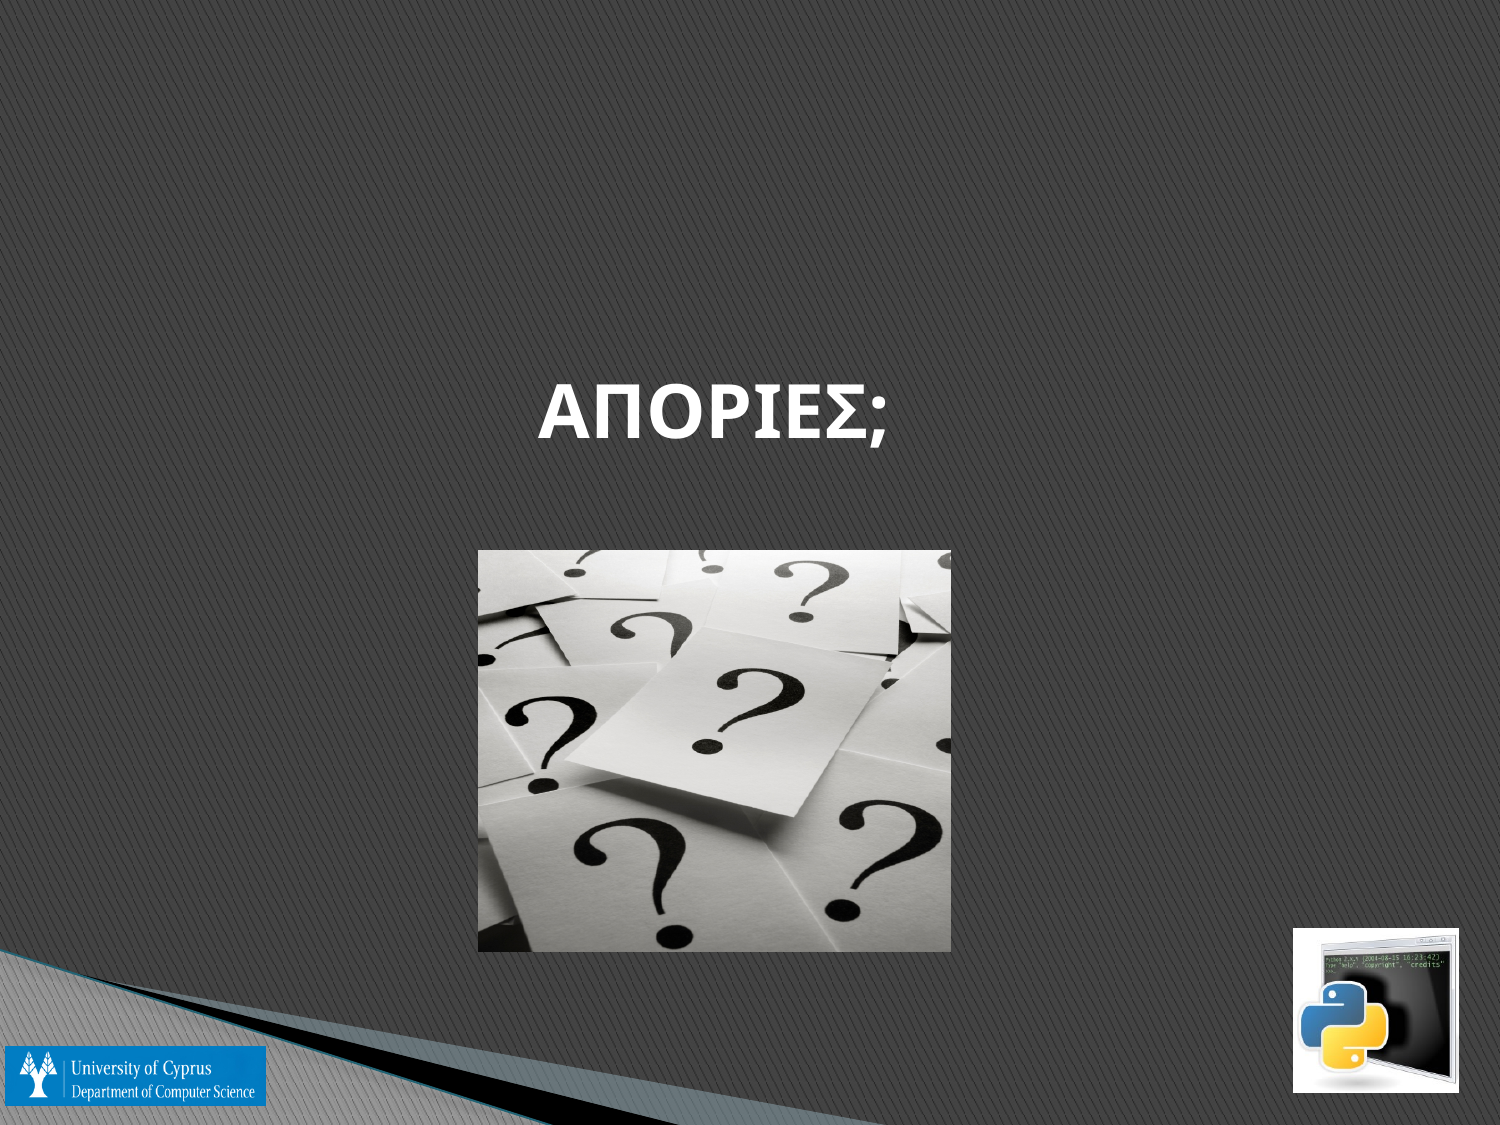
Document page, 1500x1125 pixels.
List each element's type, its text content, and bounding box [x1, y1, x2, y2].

picture [478, 550, 951, 952]
picture [1293, 928, 1459, 1093]
title ΑΠΟΡΙΕΣ; [39, 314, 1390, 502]
picture [5, 1046, 266, 1107]
